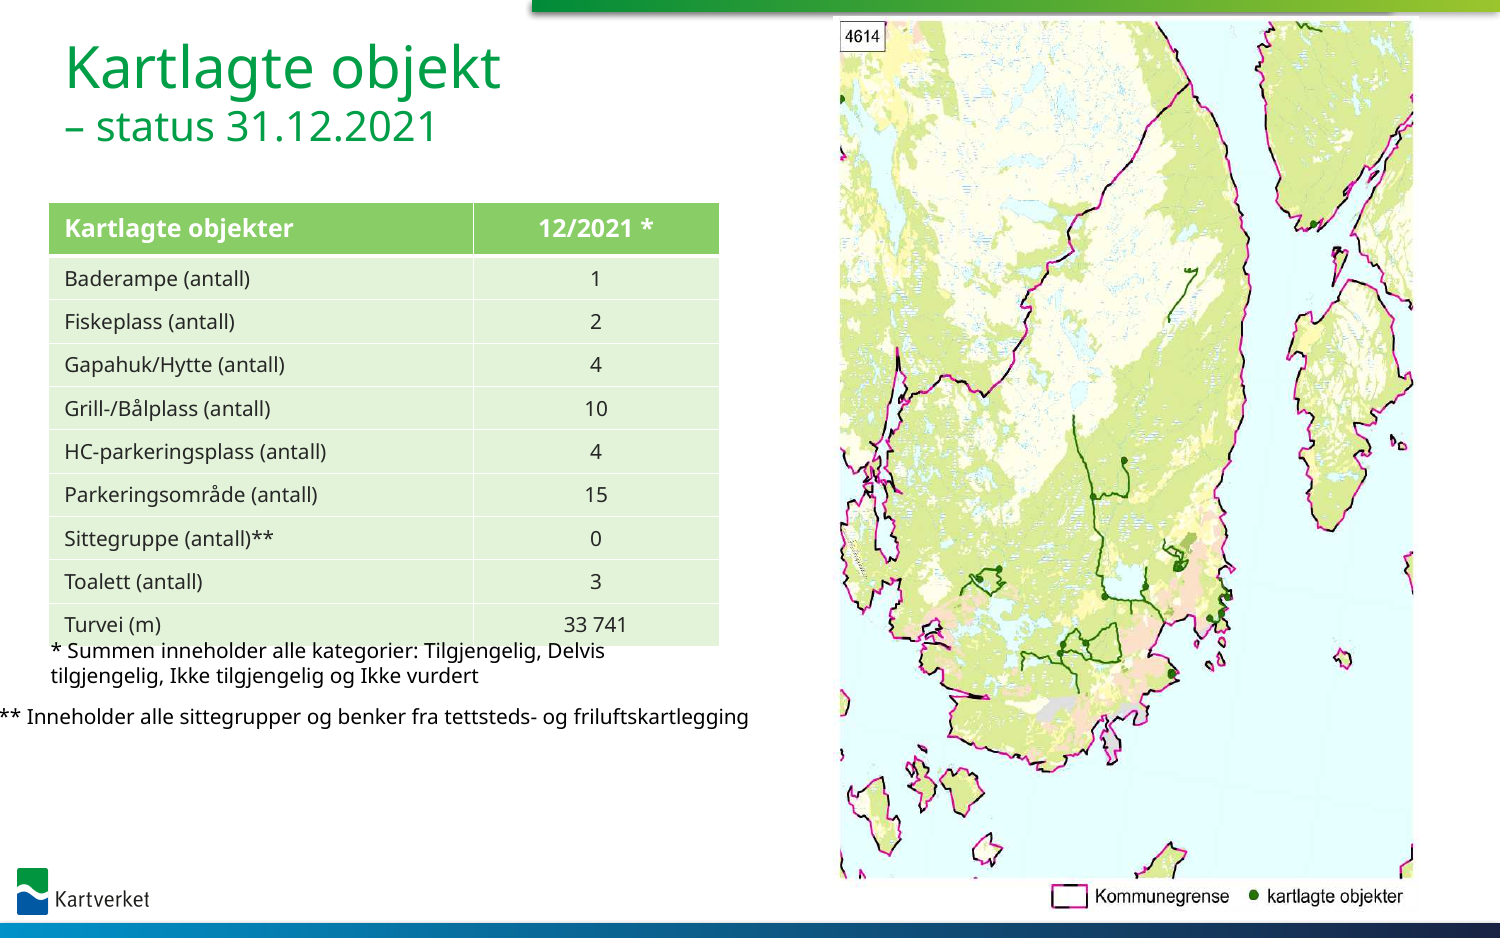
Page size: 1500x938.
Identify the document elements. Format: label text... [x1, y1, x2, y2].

text_box Kartlagte objekt – status 31.12.2021 [1424, 26, 1431, 158]
table_cell Baderampe (antall) [49, 258, 473, 299]
text_box ** Inneholder alle sittegrupper og benker fra tettsteds- og friluftskartlegging [0, 696, 765, 736]
table_cell Sittegruppe (antall)** [49, 517, 473, 559]
table_cell 3 [474, 560, 719, 603]
table_cell HC-parkeringsplass (antall) [49, 430, 473, 473]
table_header 12/2021 * [474, 203, 719, 254]
table_cell Toalett (antall) [49, 560, 473, 603]
table_cell Gapahuk/Hytte (antall) [49, 344, 473, 386]
table_cell 10 [474, 387, 719, 429]
picture [833, 16, 1419, 913]
table_cell 1 [474, 258, 719, 299]
text_box * Summen inneholder alle kategorier: Tilgjengelig, Delvis tilgjengelig, Ikke tilgjengelig og Ikke vurdert [35, 630, 721, 696]
table_cell Grill-/Bålplass (antall) [49, 387, 473, 429]
table_cell 2 [474, 300, 719, 343]
table_cell 15 [474, 474, 719, 516]
table_header Kartlagte objekter [49, 203, 473, 254]
table_cell 4 [474, 344, 719, 386]
text_box Kartlagte objekt – status 31.12.2021 [49, 26, 828, 158]
table_cell Fiskeplass (antall) [49, 300, 473, 343]
table_cell 4 [474, 430, 719, 473]
table_cell Parkeringsområde (antall) [49, 474, 473, 516]
table_cell Turvei (m) [49, 604, 473, 630]
table_cell 0 [474, 517, 719, 559]
table_cell 33 741 [474, 604, 719, 630]
